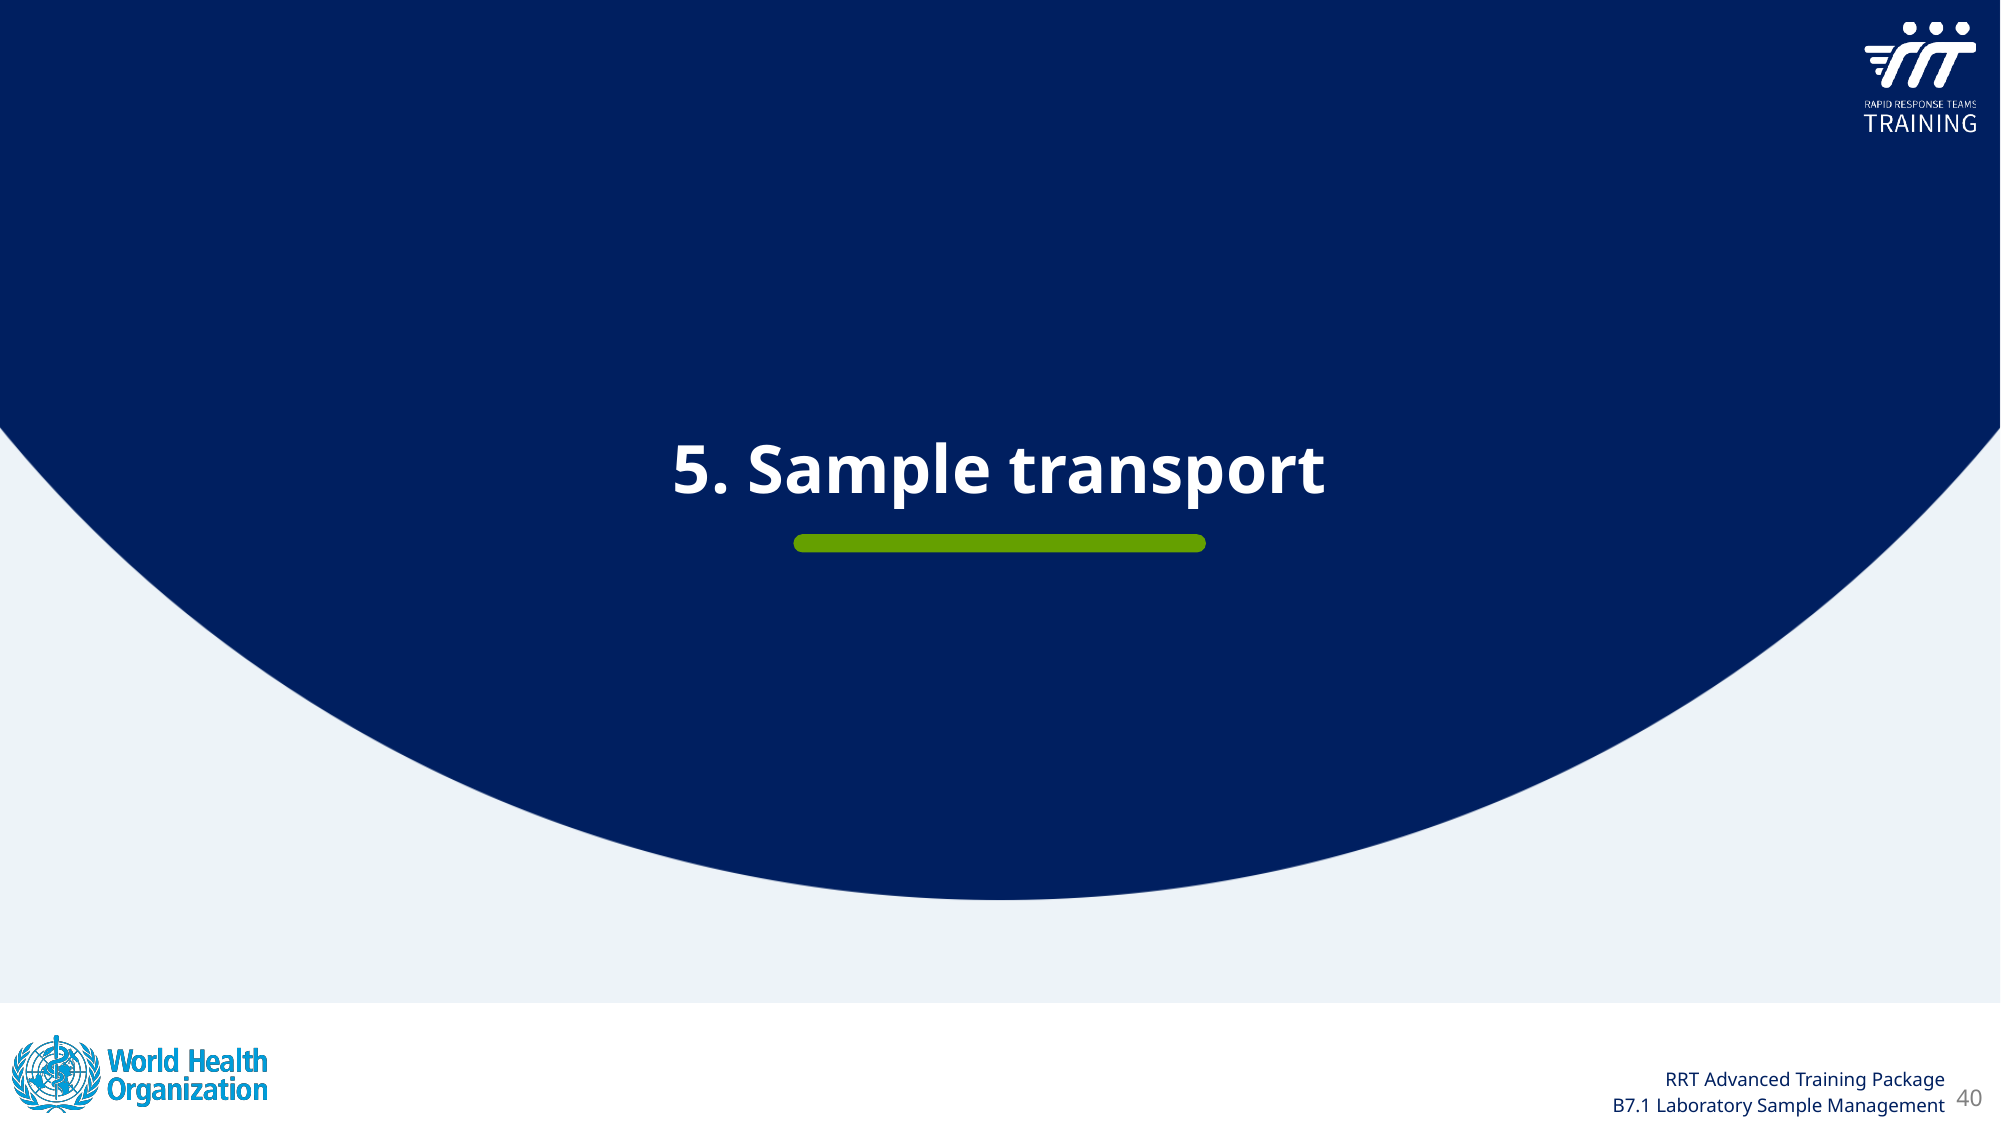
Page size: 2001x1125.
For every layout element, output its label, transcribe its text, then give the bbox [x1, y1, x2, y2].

picture [12, 1035, 54, 1068]
picture [40, 1062, 47, 1070]
picture [34, 1054, 43, 1078]
picture [0, 0, 2001, 1003]
picture [50, 1108, 62, 1113]
picture [12, 1083, 48, 1113]
picture [30, 1083, 37, 1091]
list 5. Sample transport [68, 317, 1932, 626]
picture [22, 1062, 26, 1077]
picture [59, 1035, 267, 1113]
picture [71, 1053, 90, 1091]
picture [36, 1088, 78, 1105]
picture [24, 1054, 36, 1087]
picture [46, 1056, 54, 1062]
